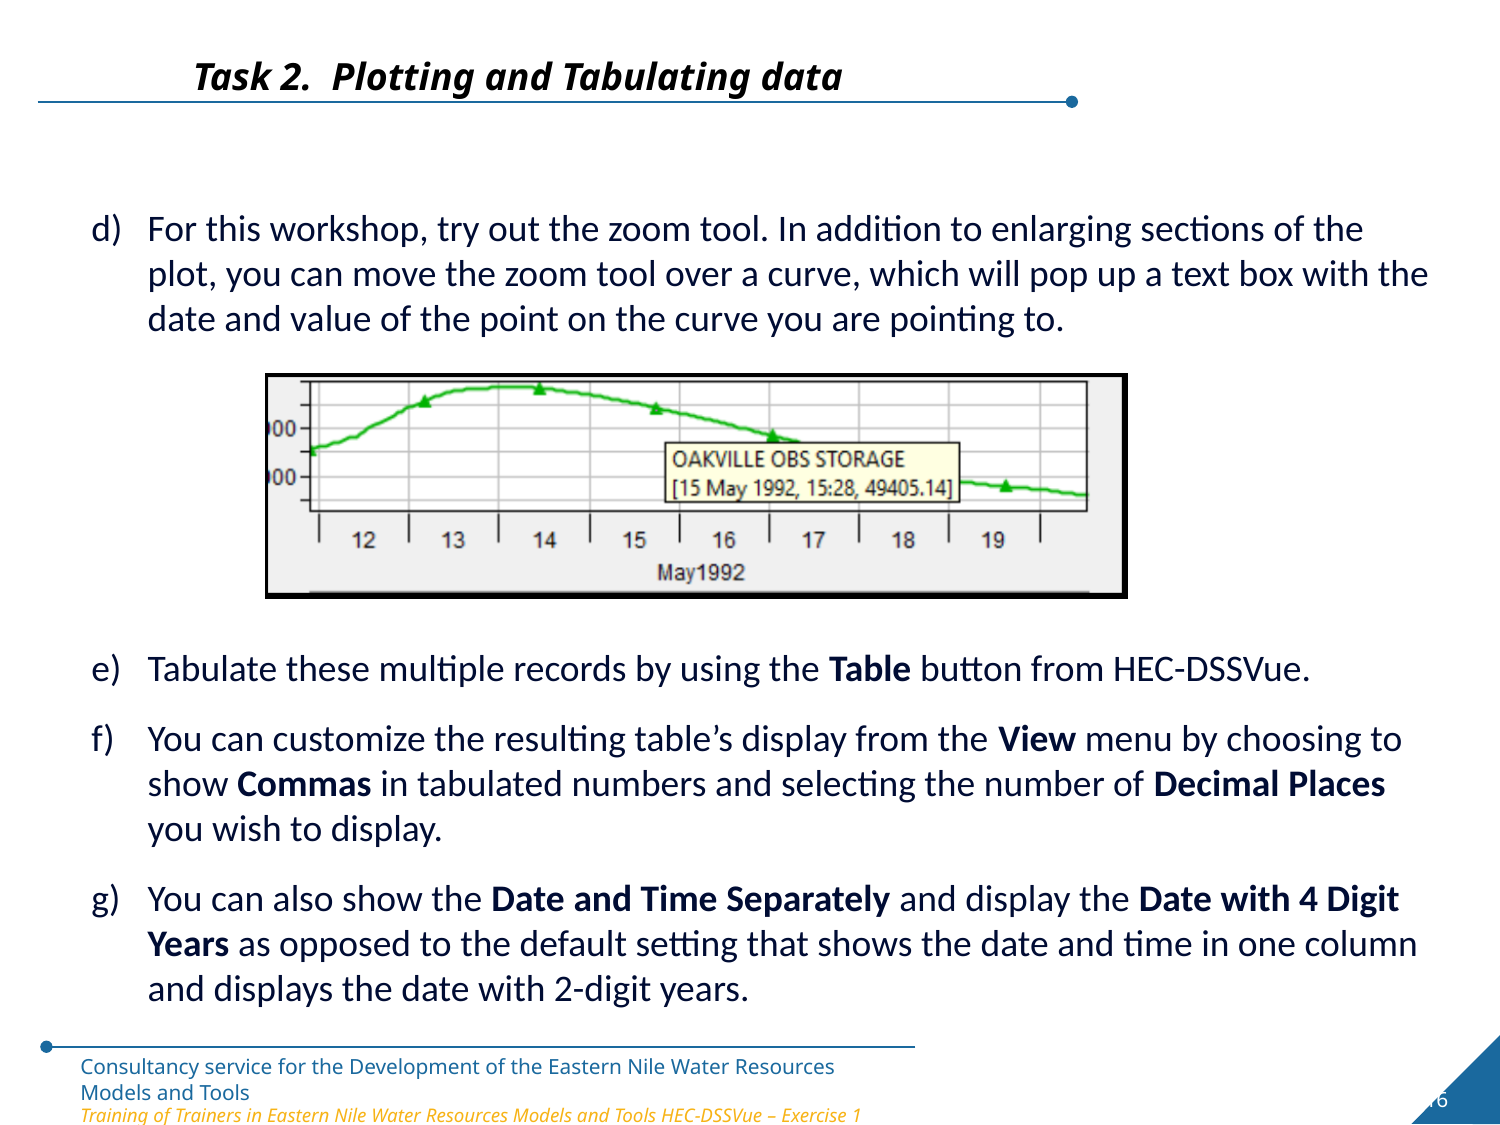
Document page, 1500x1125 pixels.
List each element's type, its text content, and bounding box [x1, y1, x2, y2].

text_box Task 2. Plotting and Tabulating data [178, 22, 1468, 106]
picture [265, 373, 1129, 600]
list For this workshop, try out the zoom tool. In addition to enlarging sections of the plot, you can move the zoom tool over a curve, which will pop up a text box with the date and value of the point on the curve you are pointing to. Tabulate these multiple records by using the Table button from HEC-DSSVue. You can customize the resulting table’s display from the View menu by choosing to show Commas in tabulated numbers and selecting the number of Decimal Places you wish to display. You can also show the Date and Time Separately and display the Date with 4 Digit Years as opposed to the default setting that shows the date and time in one column and displays the date with 2-digit years. [76, 196, 1447, 941]
